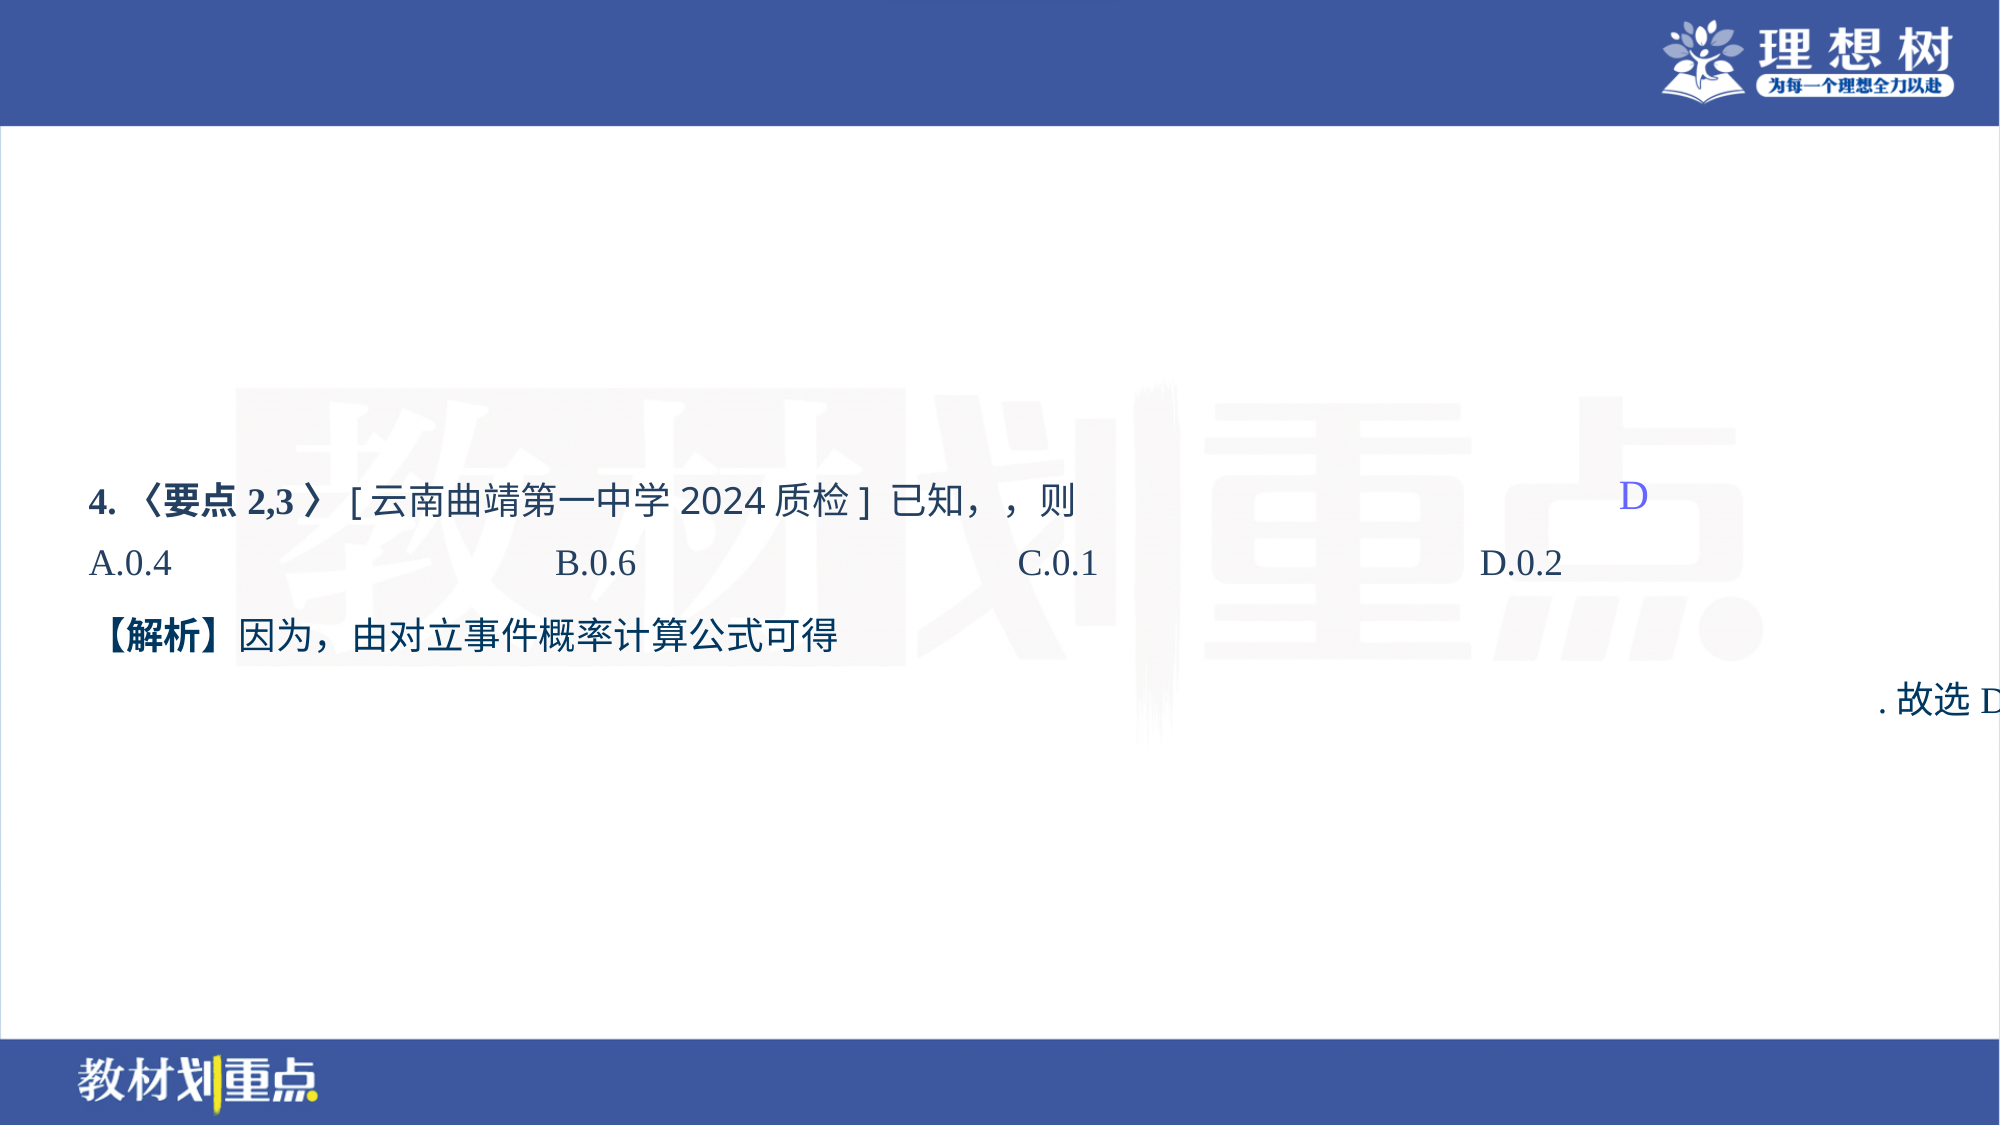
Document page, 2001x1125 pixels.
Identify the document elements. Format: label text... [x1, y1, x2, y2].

picture [0, 0, 2000, 1125]
text_box D [1603, 465, 1665, 515]
text_box A.0.4 B.0.6 C.0.1 D.0.2 [88, 515, 1911, 575]
picture [1988, 690, 2000, 711]
